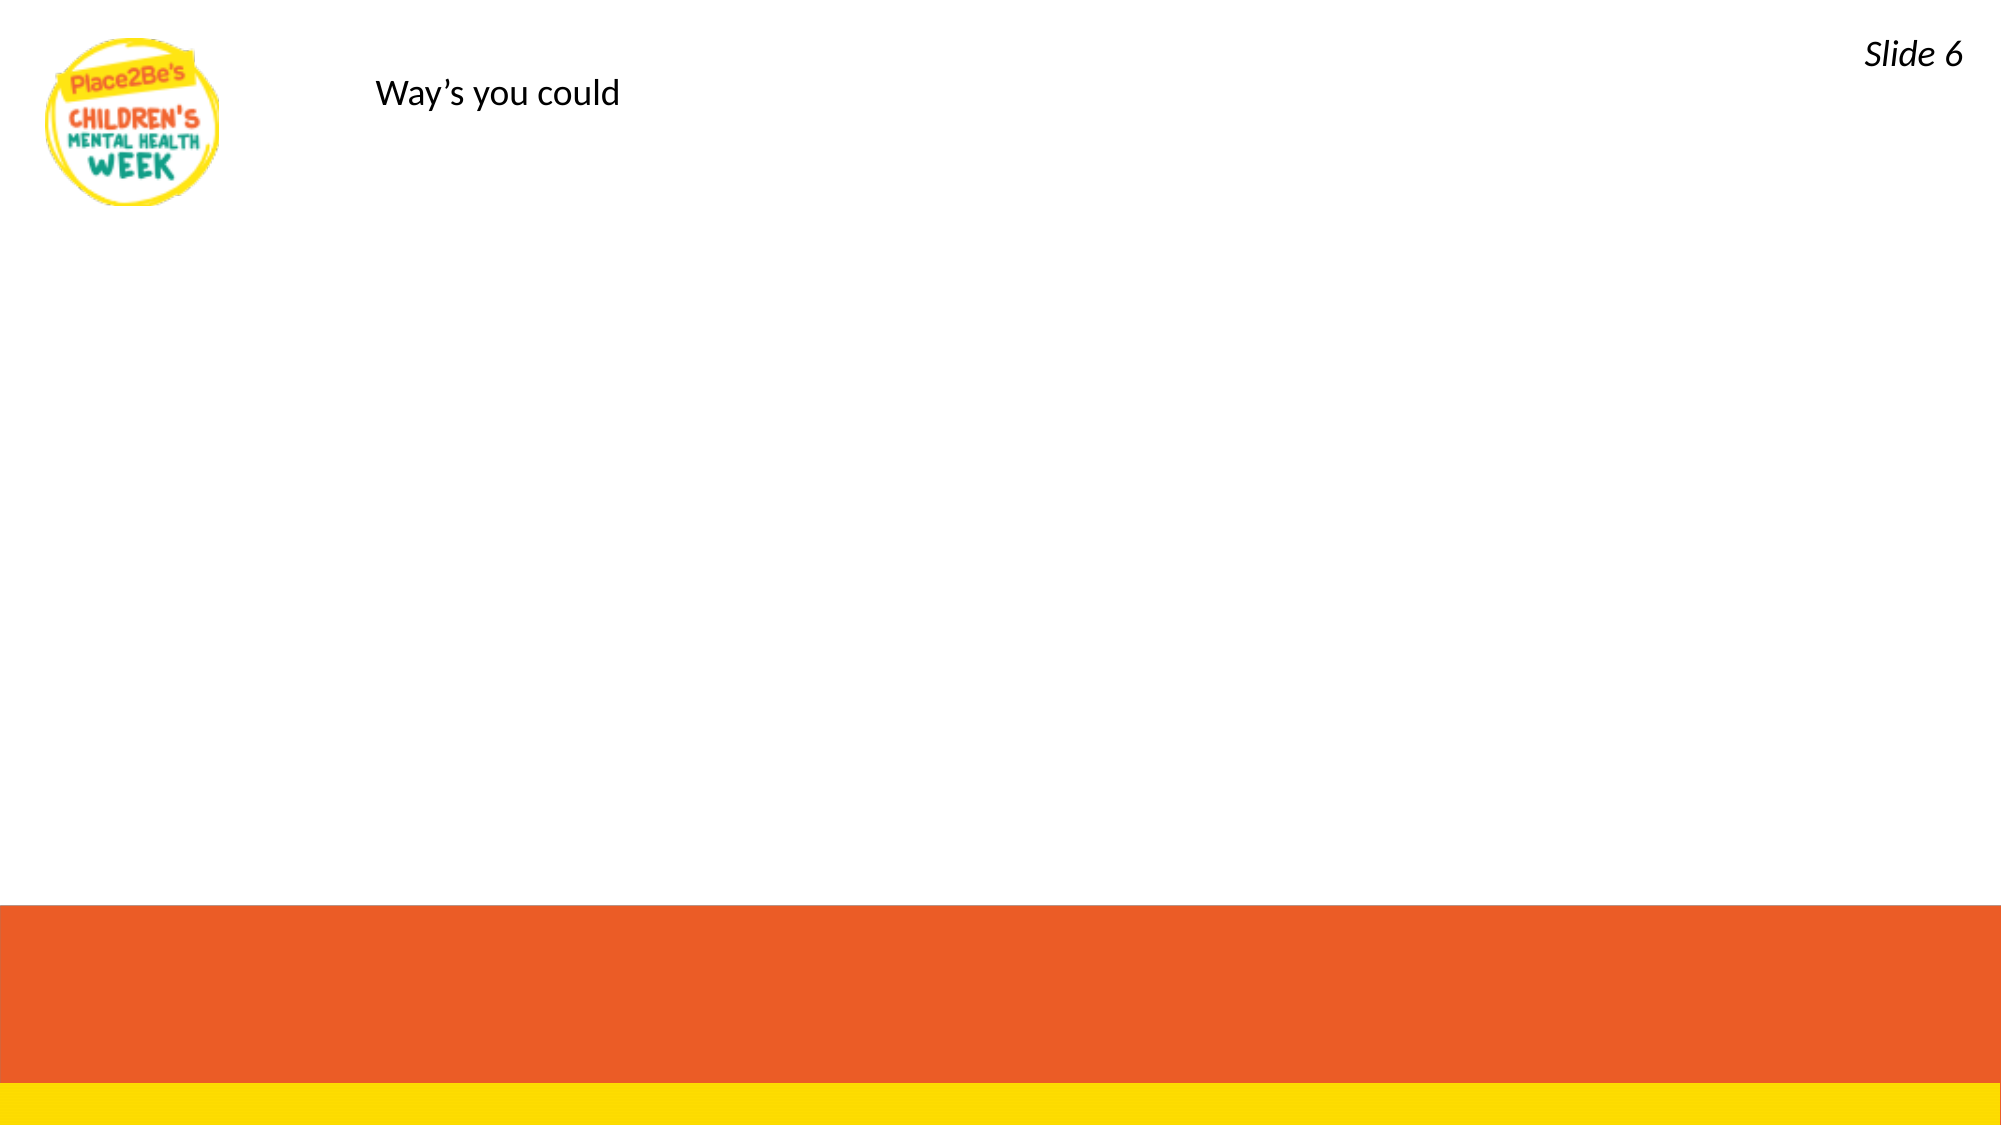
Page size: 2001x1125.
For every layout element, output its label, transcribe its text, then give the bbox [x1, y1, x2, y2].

picture [45, 38, 219, 206]
text_box Way’s you could [360, 60, 1770, 121]
text_box Slide 6 [1849, 21, 1979, 82]
picture [0, 890, 2000, 1125]
